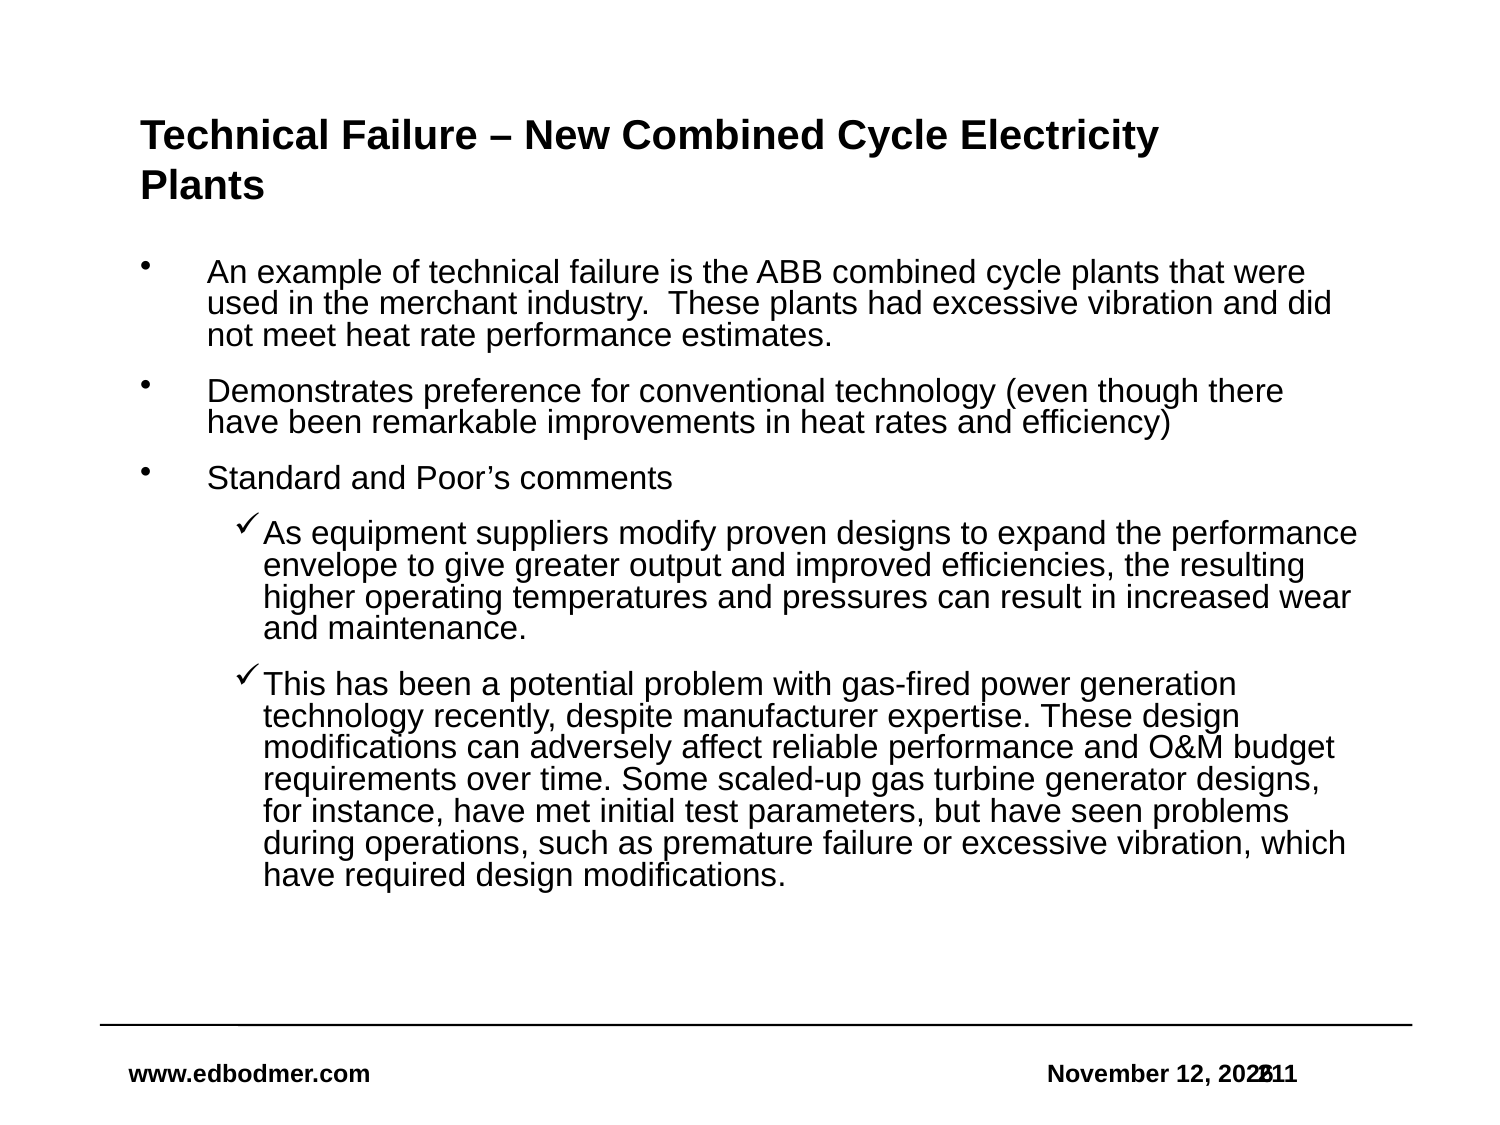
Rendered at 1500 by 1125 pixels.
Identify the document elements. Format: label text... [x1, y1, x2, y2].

list An example of technical failure is the ABB combined cycle plants that were used in the merchant industry. These plants had excessive vibration and did not meet heat rate performance estimates. Demonstrates preference for conventional technology (even though there have been remarkable improvements in heat rates and efficiency) Standard and Poor’s comments As equipment suppliers modify proven designs to expand the performance envelope to give greater output and improved efficiencies, the resulting higher operating temperatures and pressures can result in increased wear and maintenance. This has been a potential problem with gas-fired power generation technology recently, despite manufacturer expertise. These design modifications can adversely affect reliable performance and O&M budget requirements over time. Some scaled-up gas turbine generator designs, for instance, have met initial test parameters, but have seen problems during operations, such as premature failure or excessive vibration, which have required design modifications. [124, 249, 1376, 1001]
title Technical Failure – New Combined Cycle Electricity Plants [124, 99, 1288, 226]
